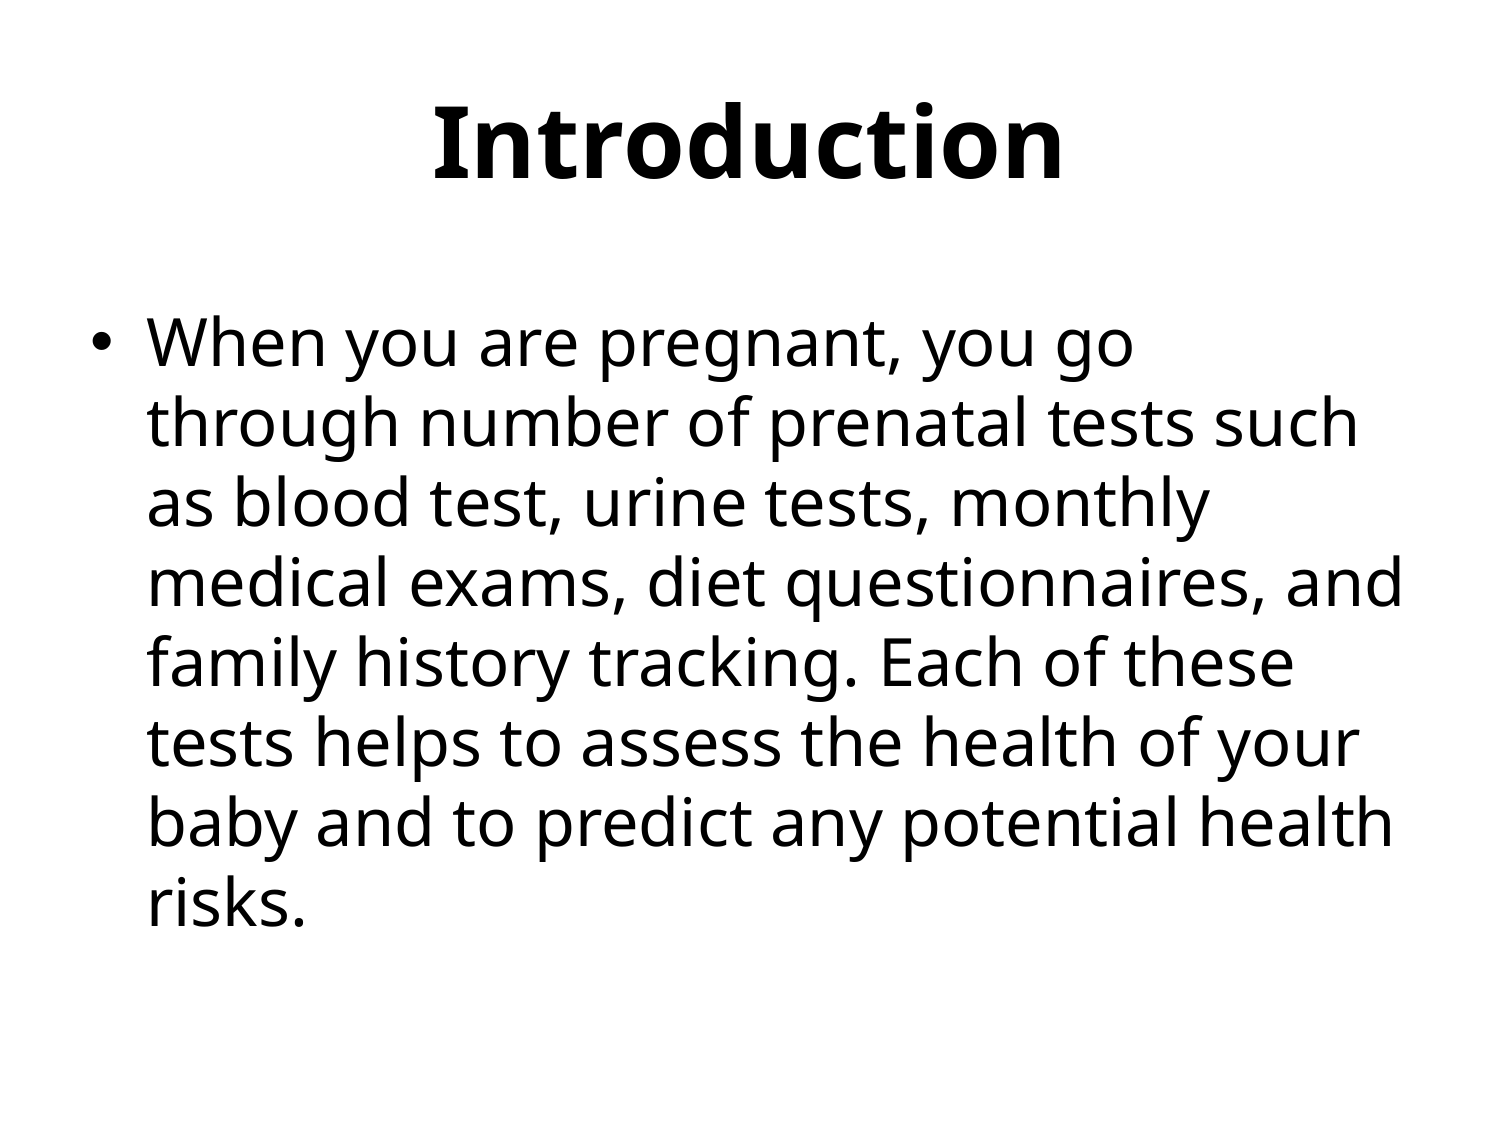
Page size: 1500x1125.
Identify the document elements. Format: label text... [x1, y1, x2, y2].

title Introduction [75, 45, 1425, 199]
list When you are pregnant, you go through number of prenatal tests such as blood test, urine tests, monthly medical exams, diet questionnaires, and family history tracking. Each of these tests helps to assess the health of your baby and to predict any potential health risks. [75, 199, 1425, 1005]
